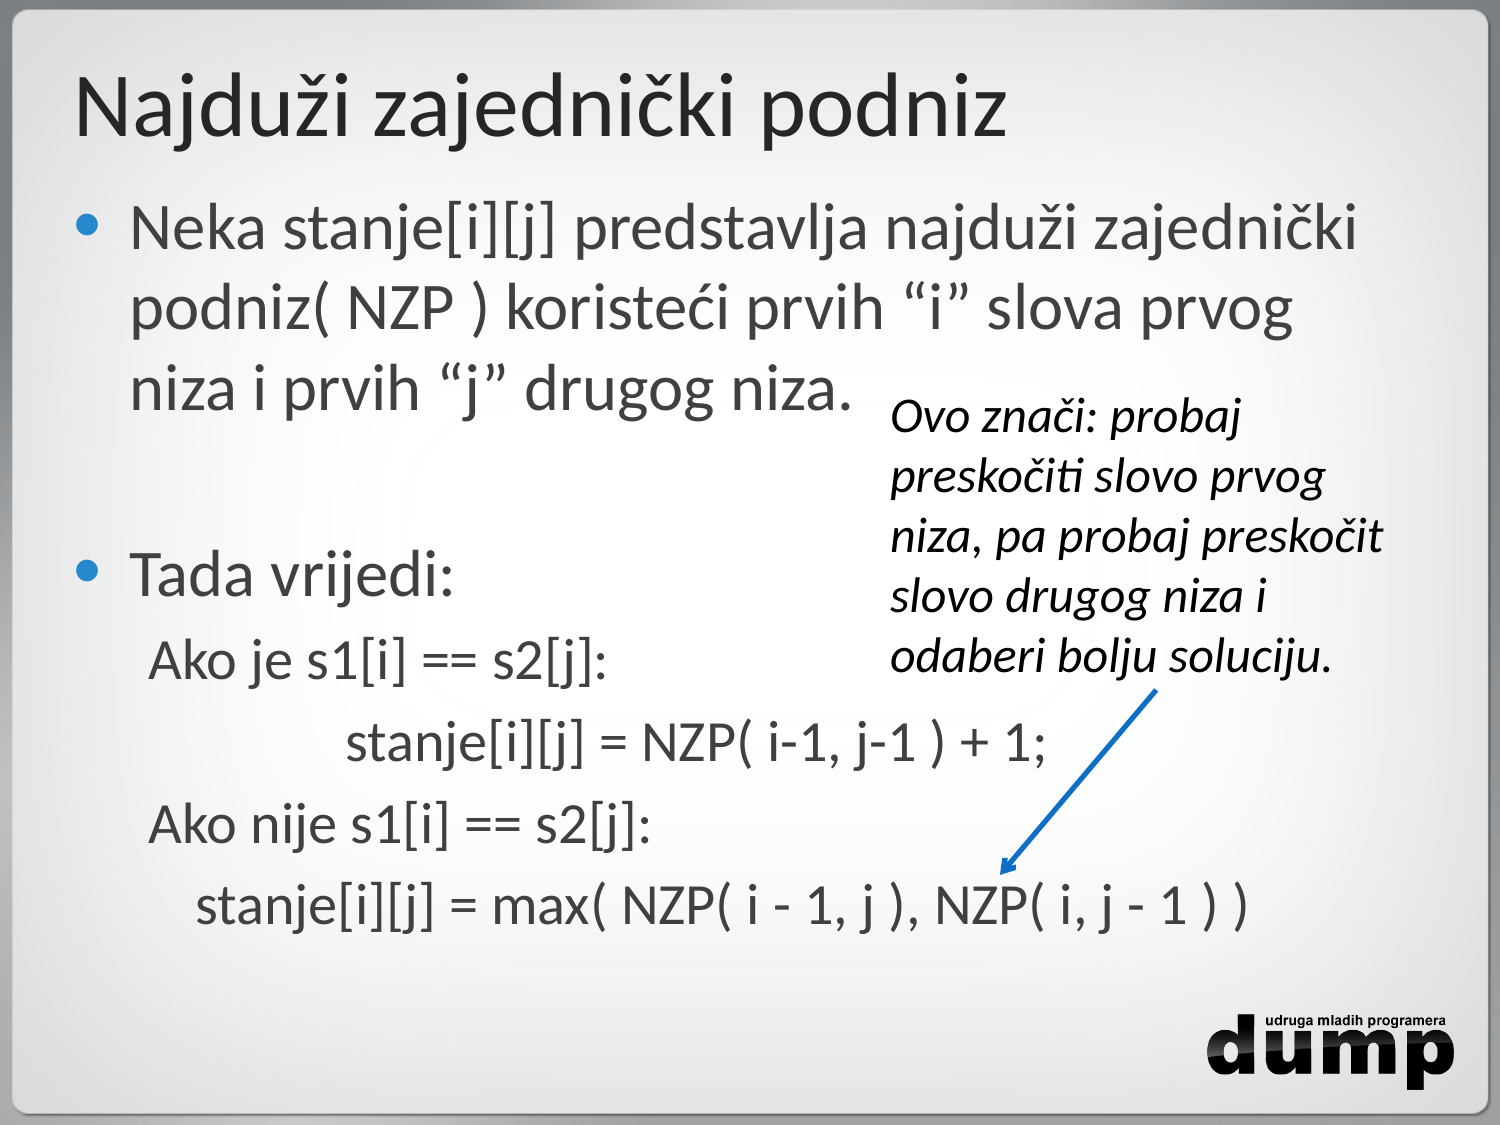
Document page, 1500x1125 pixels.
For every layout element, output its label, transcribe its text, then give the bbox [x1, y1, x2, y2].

picture [0, 0, 1500, 1125]
text_box Ovo znači: probaj preskočiti slovo prvog niza, pa probaj preskočit slovo drugog niza i odaberi bolju soluciju. [875, 374, 1438, 690]
list Neka stanje[i][j] predstavlja najduži zajednički podniz( NZP ) koristeći prvih “i” slova prvog niza i prvih “j” drugog niza. Tada vrijedi: Ako je s1[i] == s2[j]: stanje[i][j] = NZP( i-1, j-1 ) + 1; Ako nije s1[i] == s2[j]: stanje[i][j] = max( NZP( i - 1, j ), NZP( i, j - 1 ) ) [58, 175, 1426, 986]
title Najduži zajednički podniz [58, 23, 1425, 175]
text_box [986, 705, 1170, 863]
